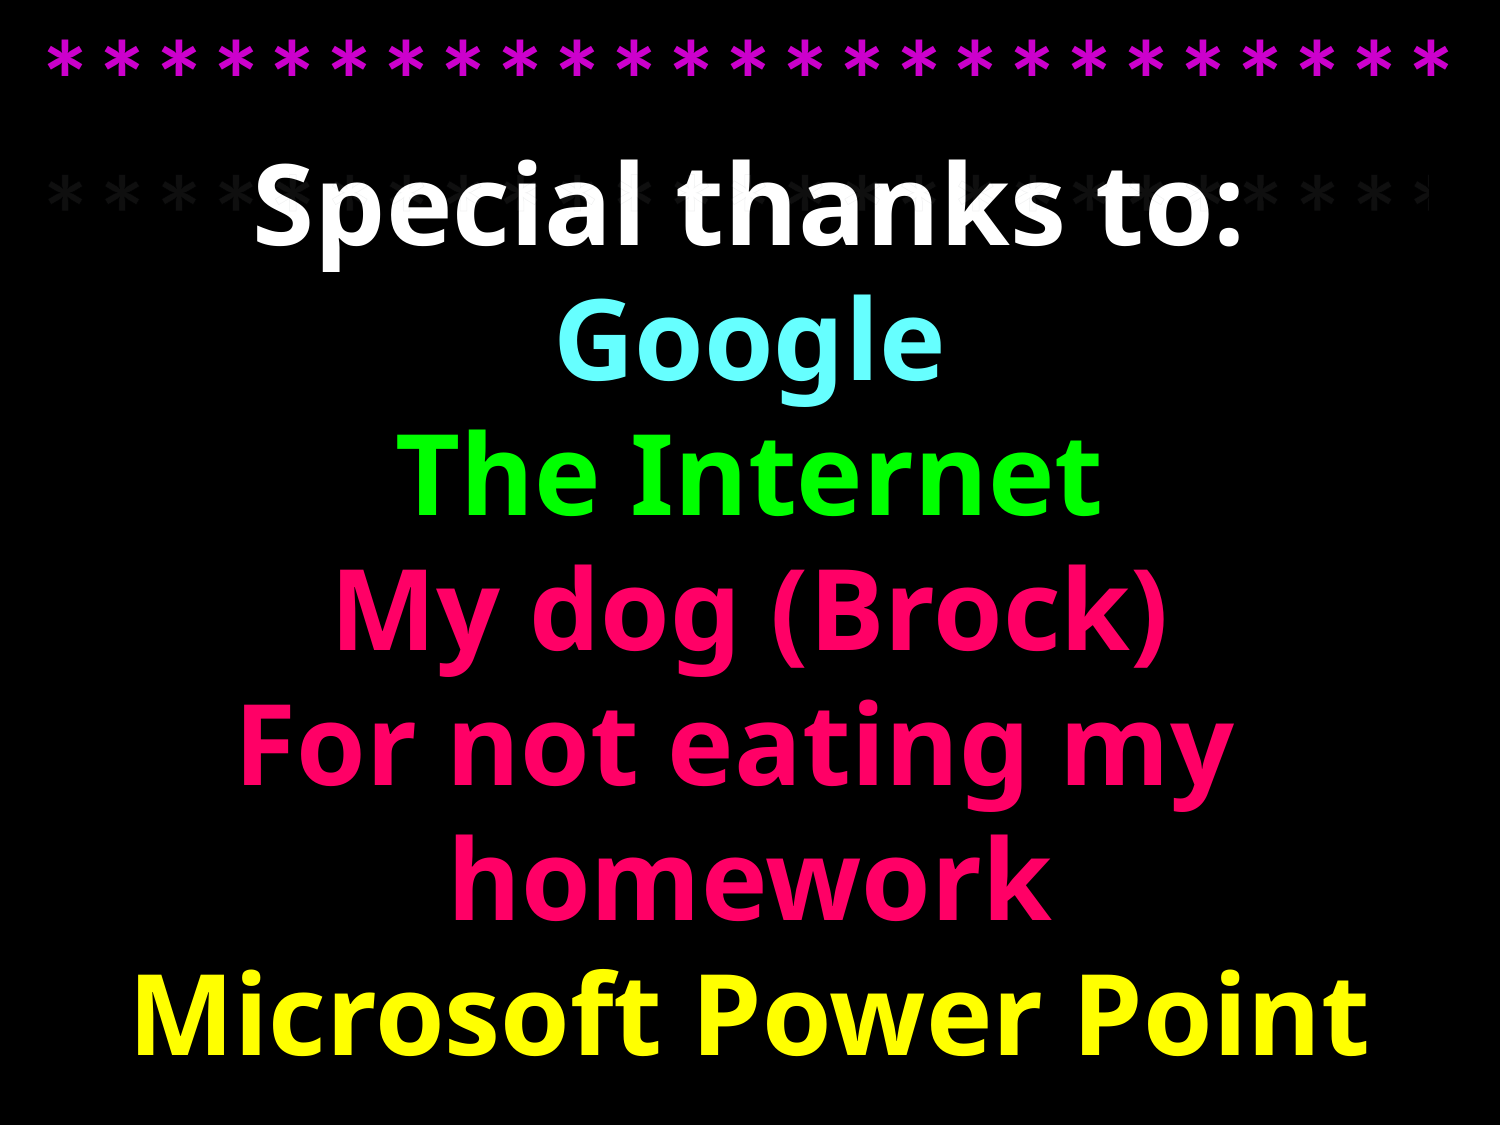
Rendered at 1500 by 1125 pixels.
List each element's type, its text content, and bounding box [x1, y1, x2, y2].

text_box ************************* ************************* [0, 0, 1500, 285]
text_box Special thanks to: Google The Internet My dog (Brock) For not eating my homework Microsoft Power Point [113, 285, 1386, 1086]
